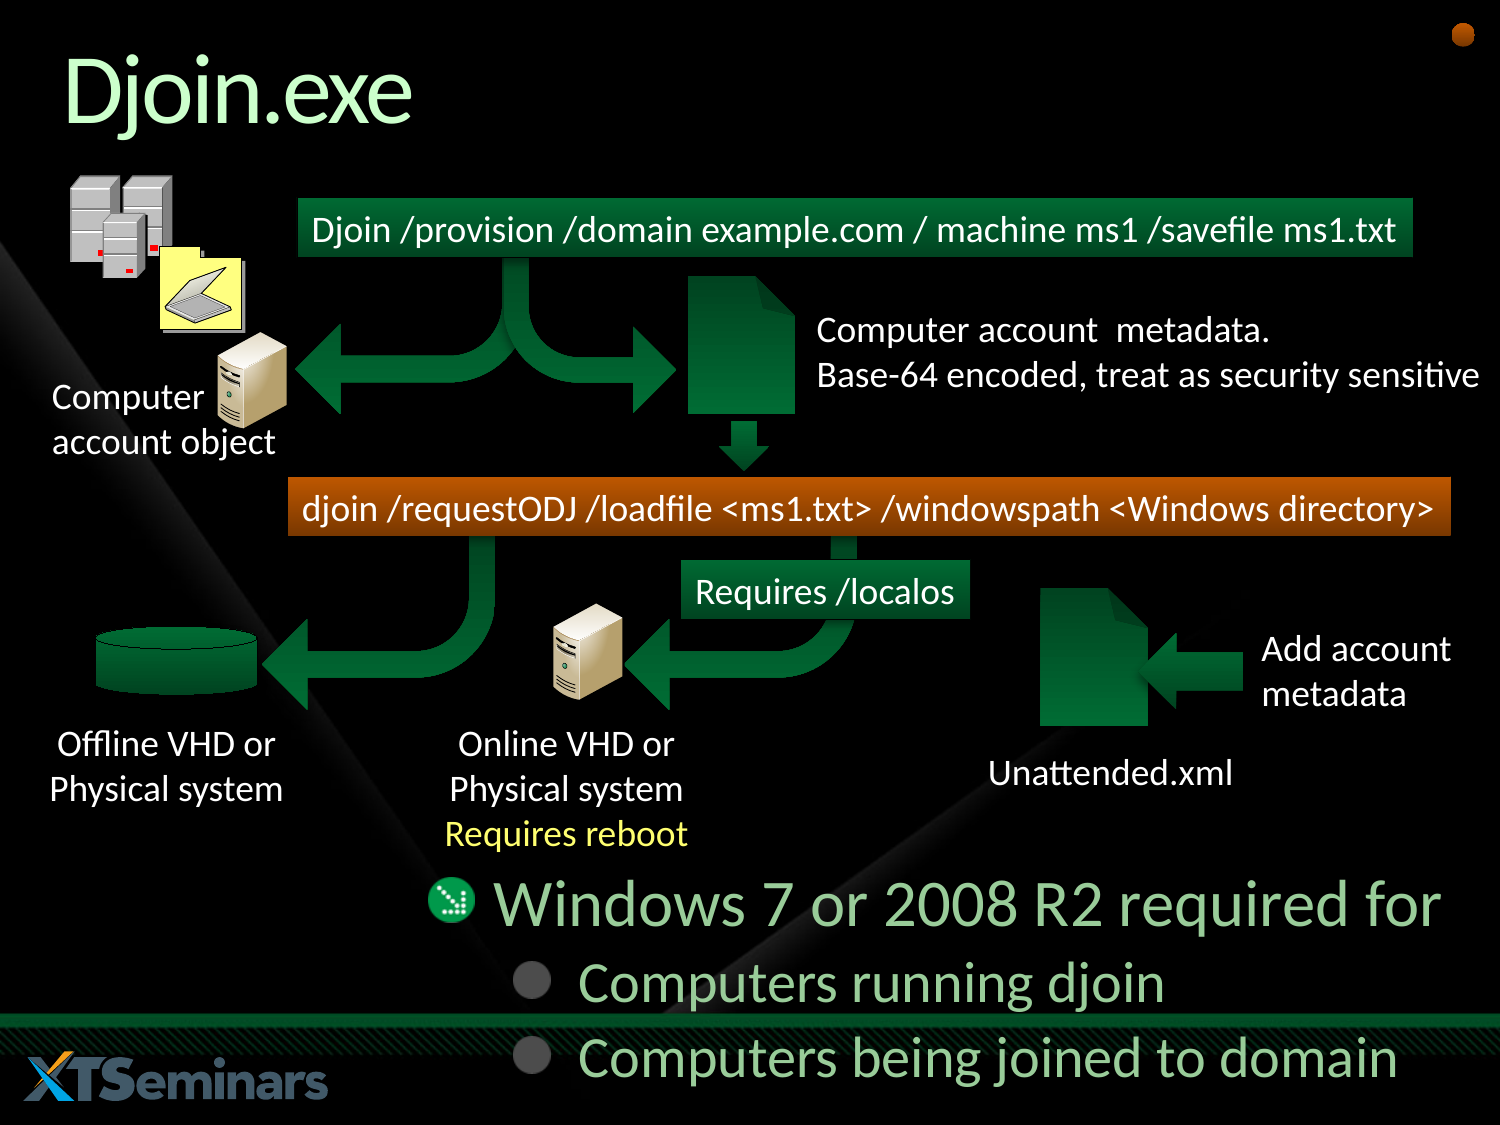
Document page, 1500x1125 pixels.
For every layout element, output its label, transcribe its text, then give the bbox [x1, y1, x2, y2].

text_box [1451, 23, 1475, 47]
title Djoin.exe [62, 37, 1438, 147]
text_box Djoin /provision /domain example.com / machine ms1 /savefile ms1.txt [296, 197, 1413, 228]
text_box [280, 421, 1458, 537]
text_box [68, 174, 177, 228]
picture [0, 0, 1500, 1125]
list Windows 7 or 2008 R2 required for Computers running djoin Computers being joined to domain [428, 868, 1500, 1033]
picture [513, 961, 551, 999]
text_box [428, 550, 973, 864]
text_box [971, 587, 1469, 802]
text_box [35, 228, 1500, 471]
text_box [32, 528, 496, 819]
